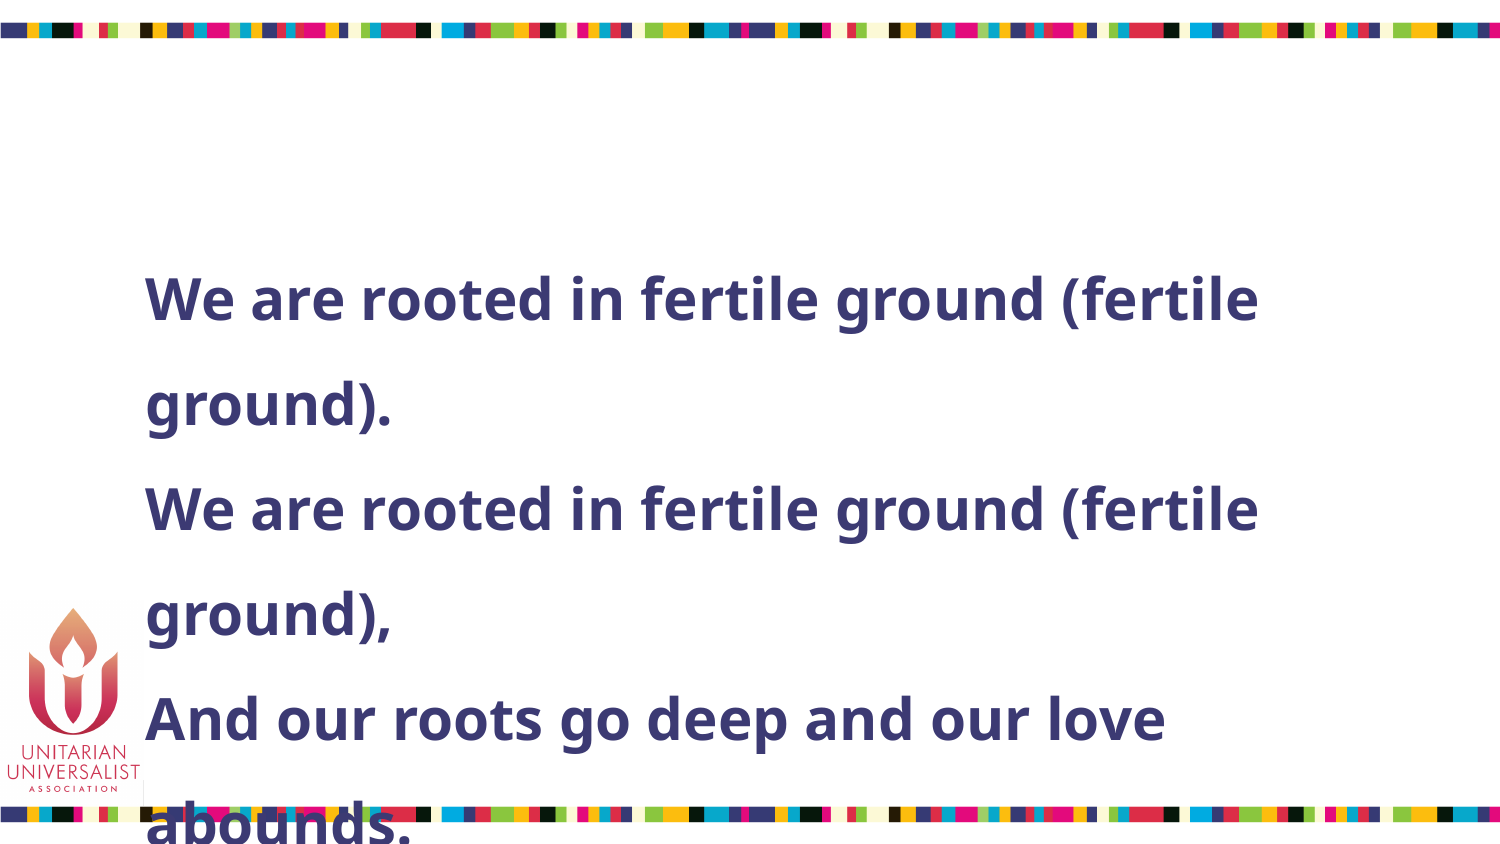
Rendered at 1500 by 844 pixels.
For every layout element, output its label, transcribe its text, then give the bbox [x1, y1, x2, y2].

picture [0, 600, 1500, 824]
text_box We are rooted in fertile ground (fertile ground). We are rooted in fertile ground (fertile ground), And our roots go deep and our love abounds. We are rooted in fertile ground (fertile ground). [130, 212, 1462, 805]
text_box We are rooted in fertile ground (fertile ground). We are rooted in fertile ground (fertile ground), And our roots go deep and our love abounds. We are rooted in fertile ground (fertile ground). [130, 832, 1462, 844]
picture [0, 22, 1500, 40]
